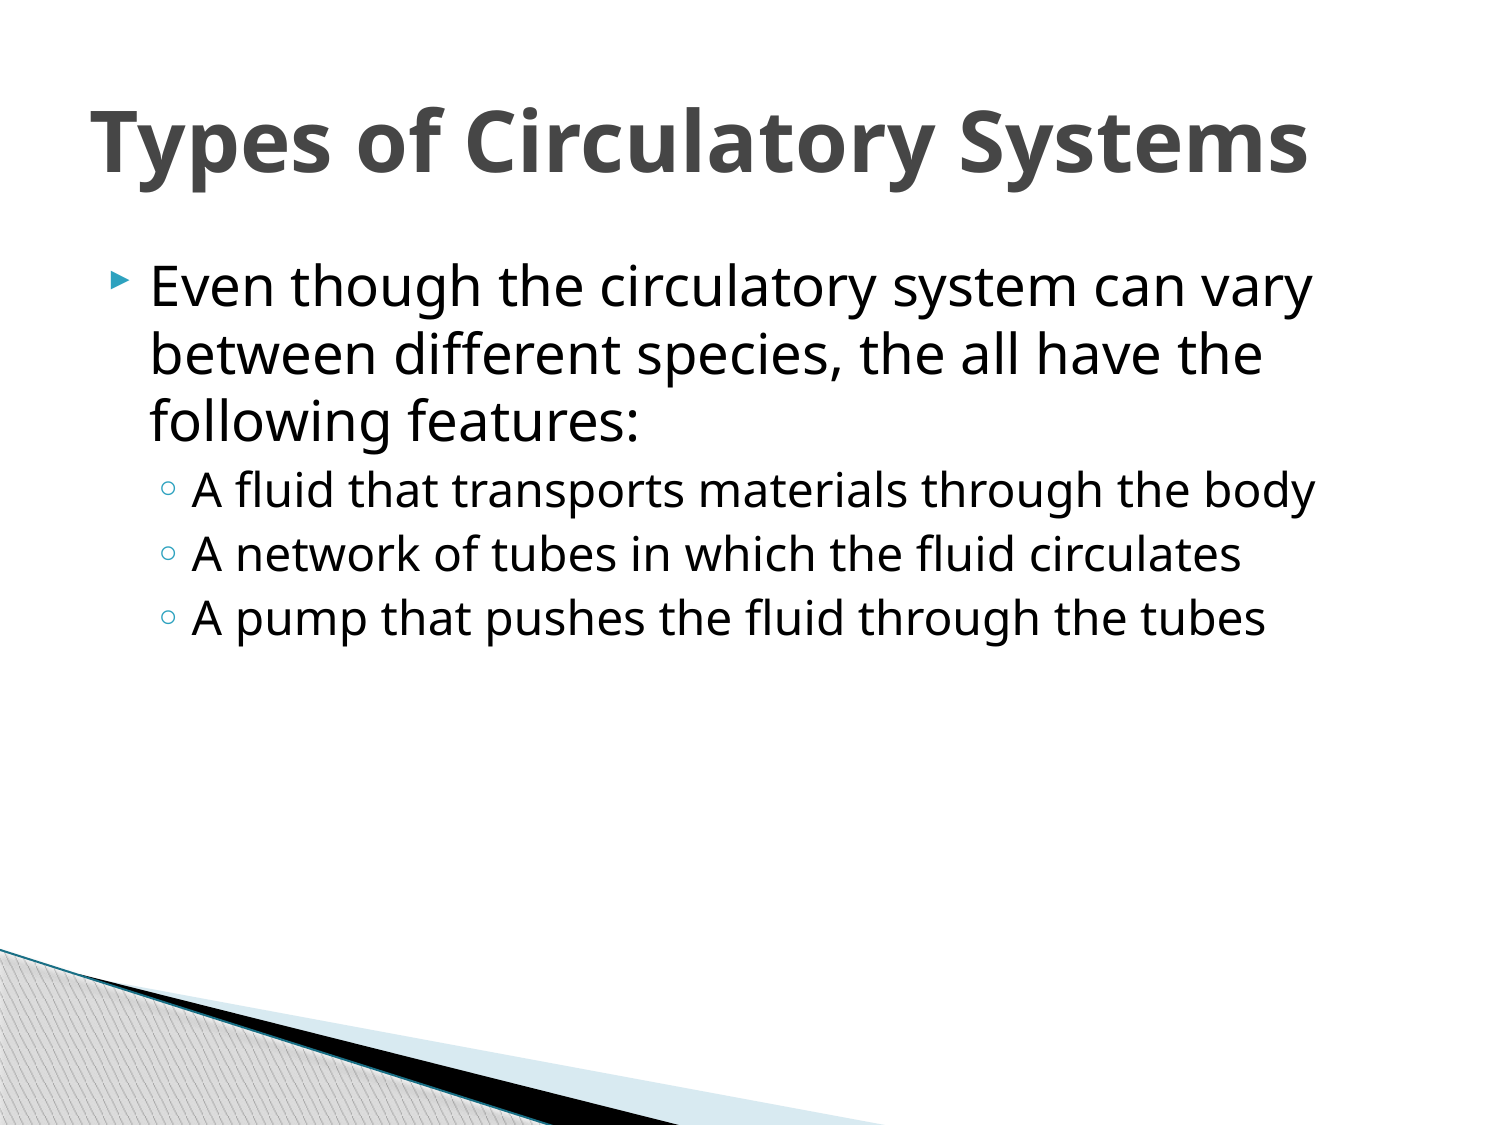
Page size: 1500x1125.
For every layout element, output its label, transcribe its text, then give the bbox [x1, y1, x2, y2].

list Even though the circulatory system can vary between different species, the all have the following features: A fluid that transports materials through the body A network of tubes in which the fluid circulates A pump that pushes the fluid through the tubes [75, 243, 1425, 986]
title Types of Circulatory Systems [75, 45, 1425, 233]
